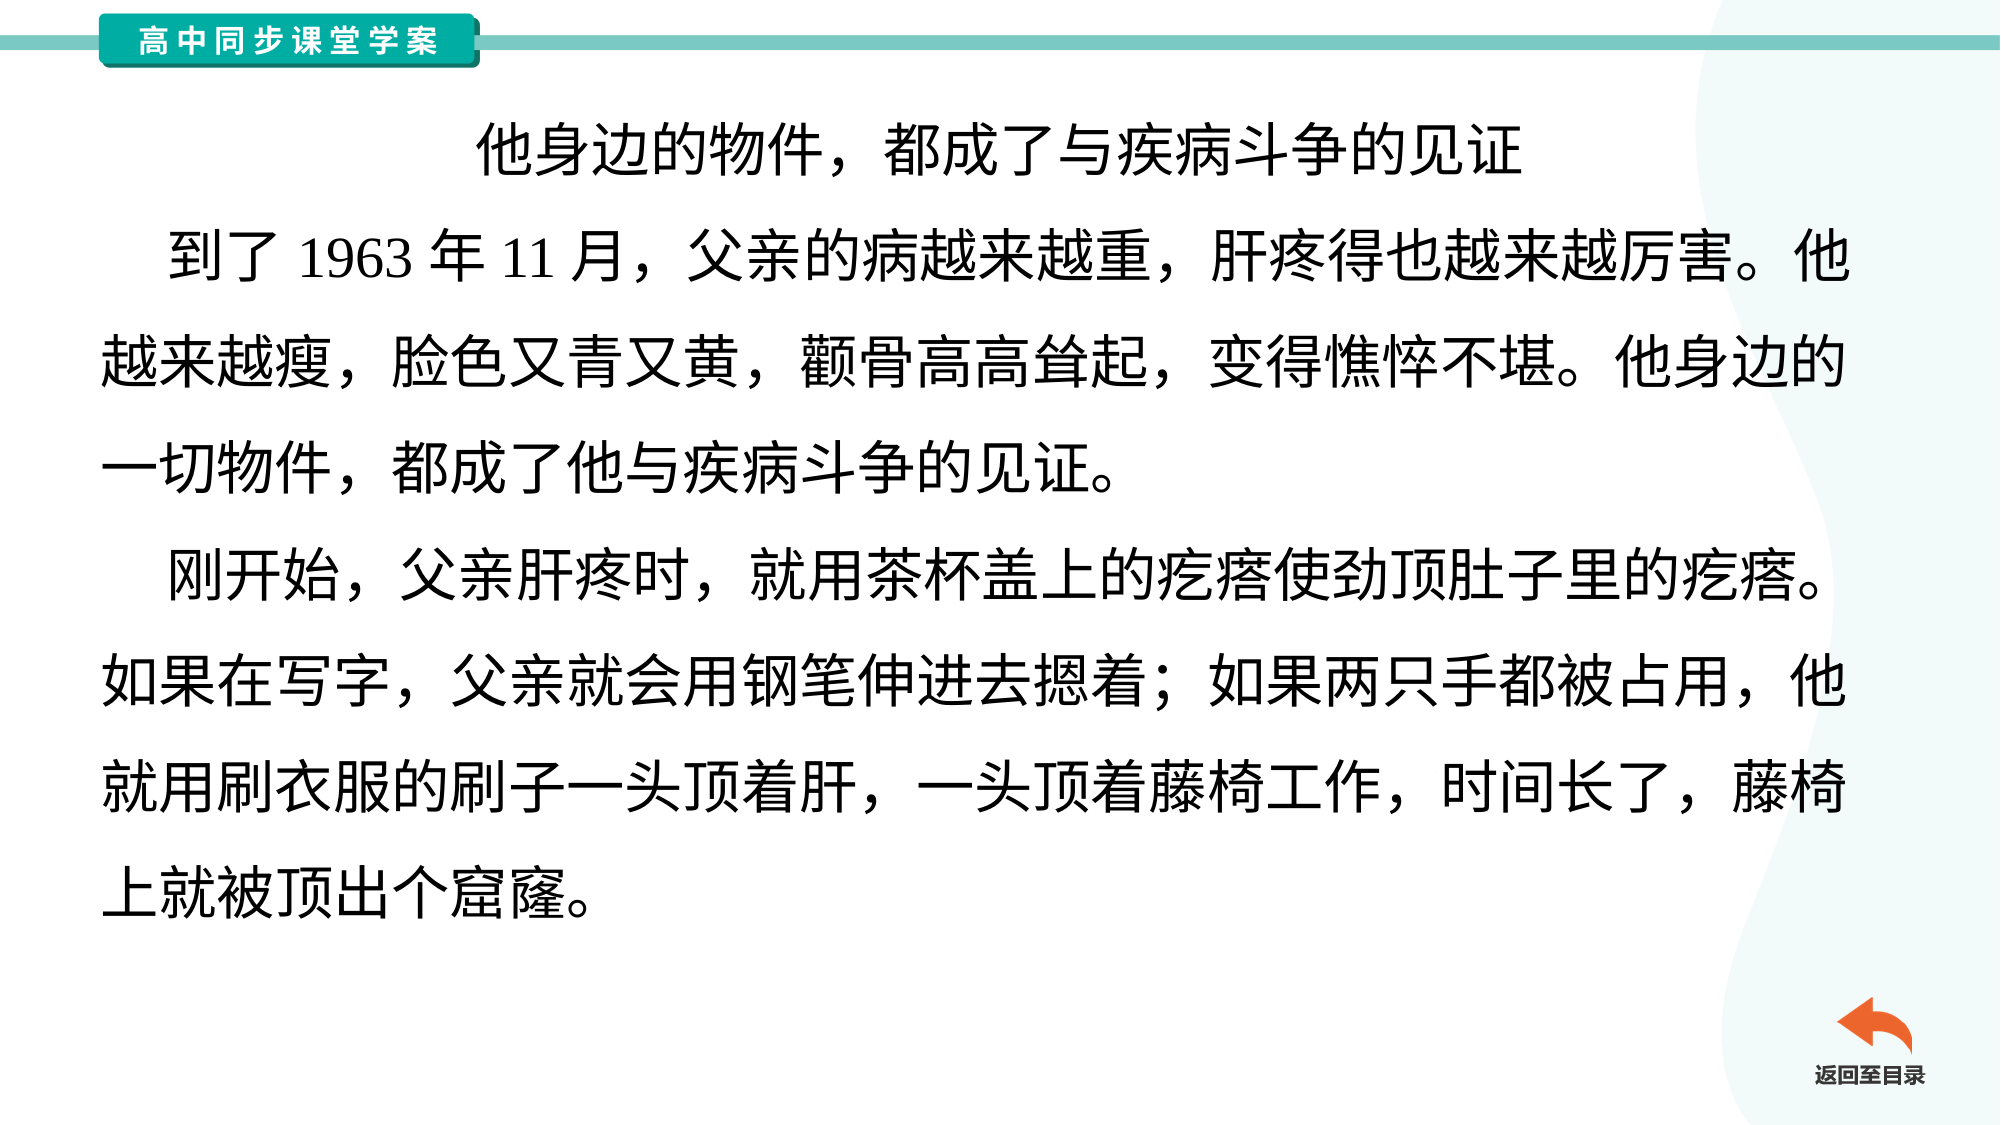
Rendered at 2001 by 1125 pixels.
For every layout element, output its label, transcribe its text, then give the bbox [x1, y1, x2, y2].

text_box 他身边的物件，都成了与疾病斗争的见证 到了1963年11月，父亲的病越来越重，肝疼得也越来越厉害。他 越来越瘦，脸色又青又黄，颧骨高高耸起，变得憔悴不堪。他身边的 一切物件，都成了他与疾病斗争的见证。 刚开始，父亲肝疼时，就用茶杯盖上的疙瘩使劲顶肚子里的疙瘩。 如果在写字，父亲就会用钢笔伸进去摁着；如果两只手都被占用，他 就用刷衣服的刷子一头顶着肝，一头顶着藤椅工作，时间长了，藤椅 上就被顶出个窟窿。 [100, 76, 1899, 927]
picture [0, 0, 2000, 1125]
